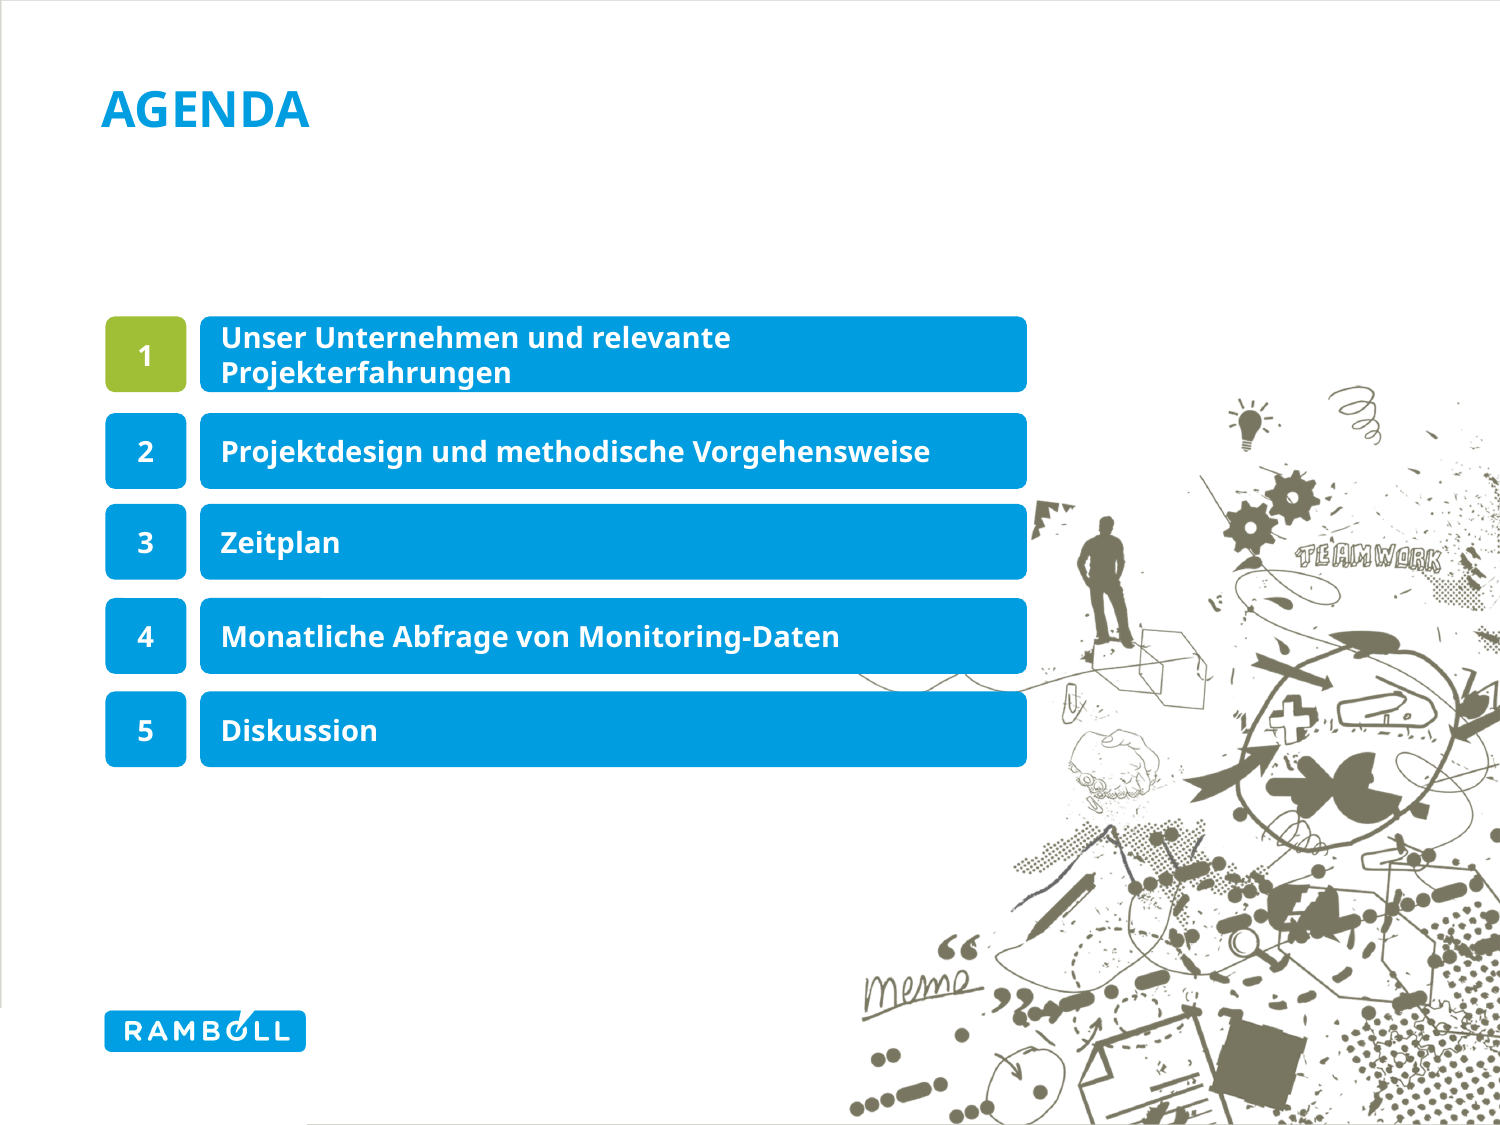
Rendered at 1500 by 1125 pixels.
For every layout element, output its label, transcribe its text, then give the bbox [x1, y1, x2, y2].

text_box 5 [103, 689, 189, 770]
text_box Projektdesign und methodische Vorgehensweise [198, 410, 1030, 491]
text_box Unser Unternehmen und relevante Projekterfahrungen [198, 314, 1030, 395]
text_box Diskussion [198, 689, 1030, 770]
text_box Zeitplan [198, 501, 1030, 582]
text_box 2 [103, 410, 189, 491]
text_box Monatliche Abfrage von Monitoring-Daten [198, 595, 1030, 676]
text_box 1 [103, 314, 189, 395]
text_box 4 [103, 595, 189, 676]
text_box 3 [103, 501, 189, 582]
title AGENDA [101, 73, 1401, 266]
picture [0, 0, 1500, 1125]
